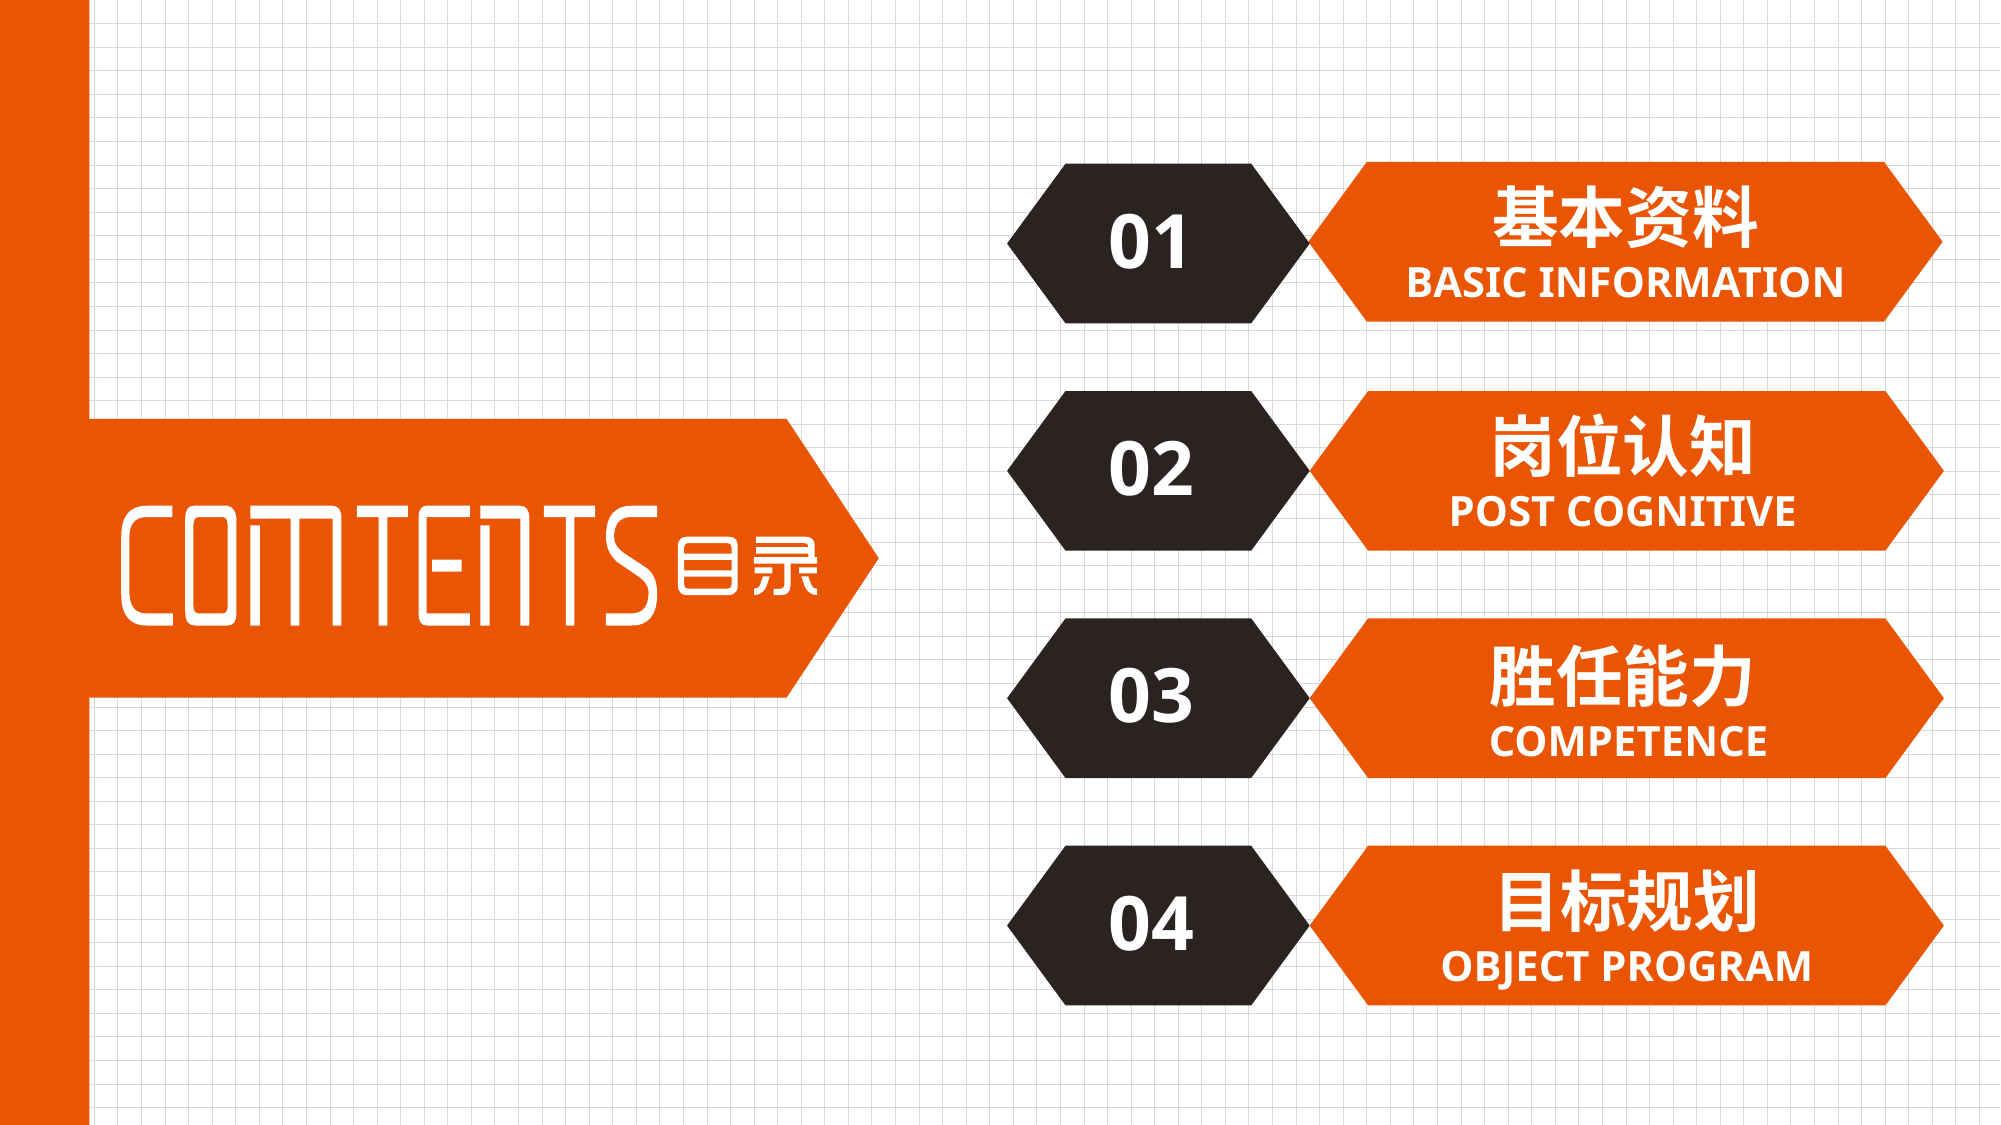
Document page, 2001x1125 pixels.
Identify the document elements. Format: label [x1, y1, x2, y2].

text_box [250, 505, 342, 626]
text_box [1007, 618, 1310, 779]
text_box [753, 536, 818, 596]
text_box [1007, 163, 1310, 324]
text_box [1007, 845, 1310, 1006]
text_box [1308, 161, 1943, 322]
text_box [480, 505, 530, 626]
text_box [121, 505, 173, 626]
text_box [1310, 845, 1944, 1006]
text_box [90, 417, 881, 699]
text_box [356, 505, 408, 626]
text_box [677, 536, 738, 596]
text_box [605, 505, 658, 626]
text_box [543, 505, 596, 626]
text_box [418, 505, 470, 626]
text_box [1007, 390, 1310, 551]
text_box [1310, 390, 1944, 551]
text_box [185, 505, 237, 626]
text_box [1310, 618, 1944, 779]
text_box [0, 0, 90, 1125]
